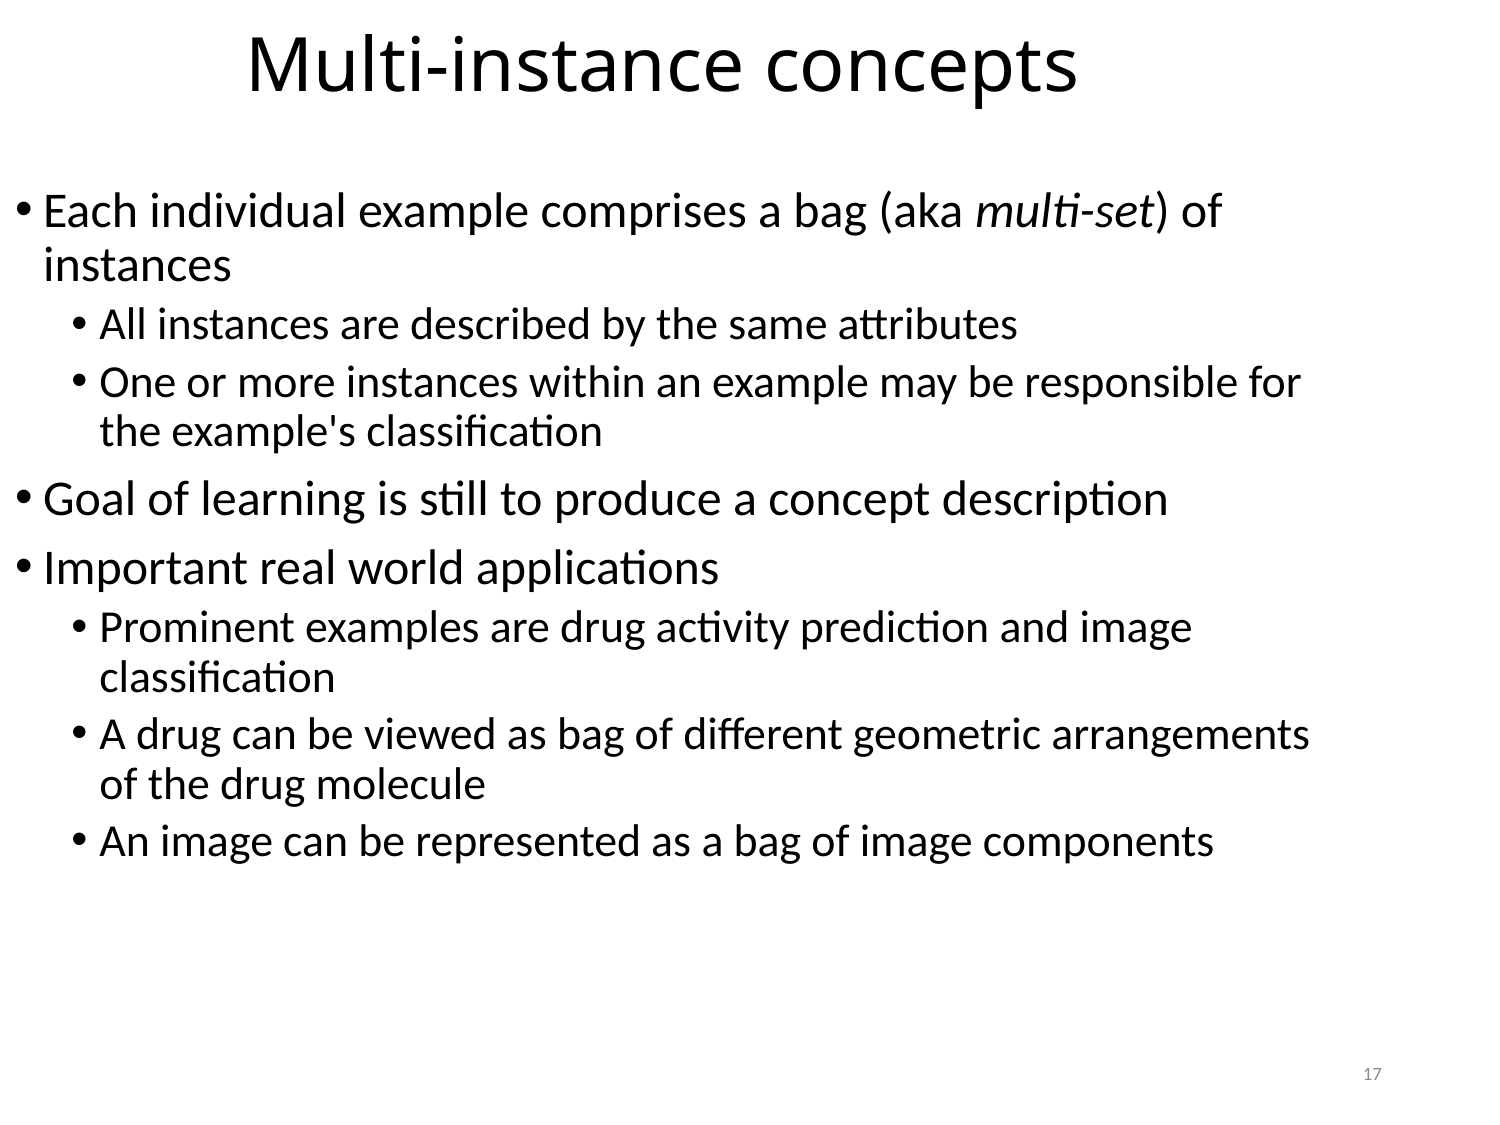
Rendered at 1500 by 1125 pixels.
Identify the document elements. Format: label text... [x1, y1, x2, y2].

list Each individual example comprises a bag (aka multi-set) of instances All instances are described by the same attributes One or more instances within an example may be responsible for the example's classification Goal of learning is still to produce a concept description Important real world applications Prominent examples are drug activity prediction and image classification A drug can be viewed as bag of different geometric arrangements of the drug molecule An image can be represented as a bag of image components [0, 177, 1350, 1093]
slide_number 17 [1059, 1042, 1397, 1103]
title Multi-instance concepts [230, 0, 1306, 162]
